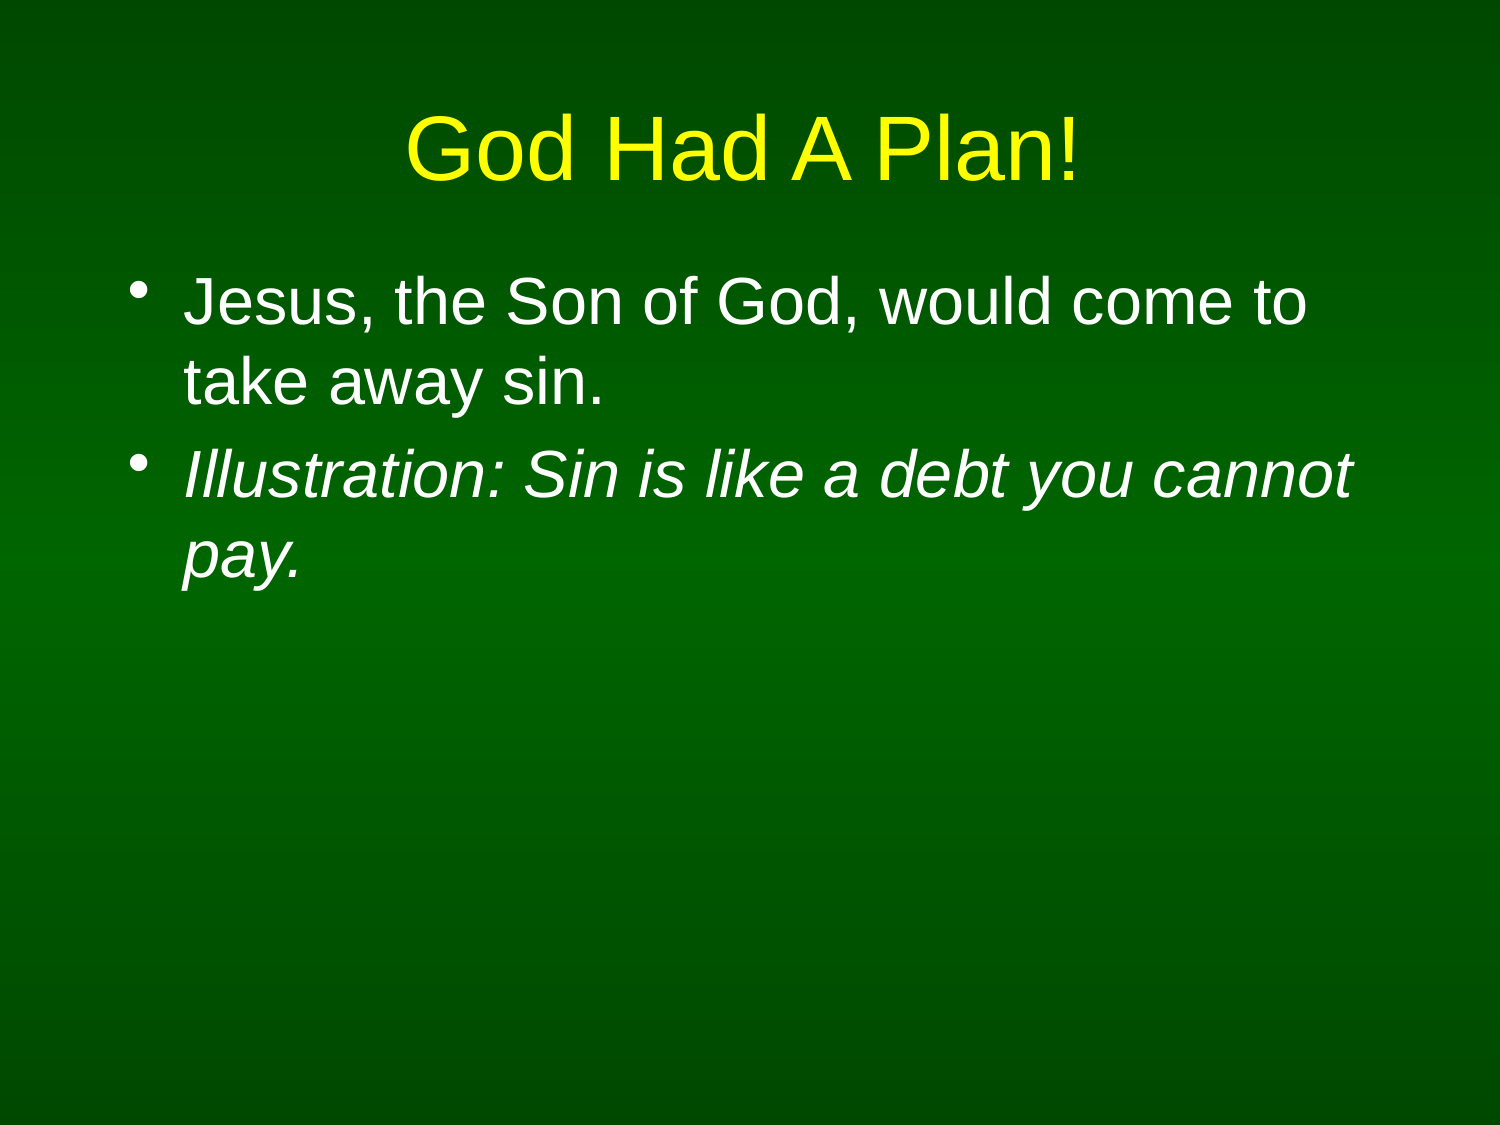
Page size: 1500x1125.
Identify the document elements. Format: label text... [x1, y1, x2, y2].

list Jesus, the Son of God, would come to take away sin. Illustration: Sin is like a debt you cannot pay. [112, 249, 1463, 800]
title God Had A Plan! [50, 50, 1438, 238]
